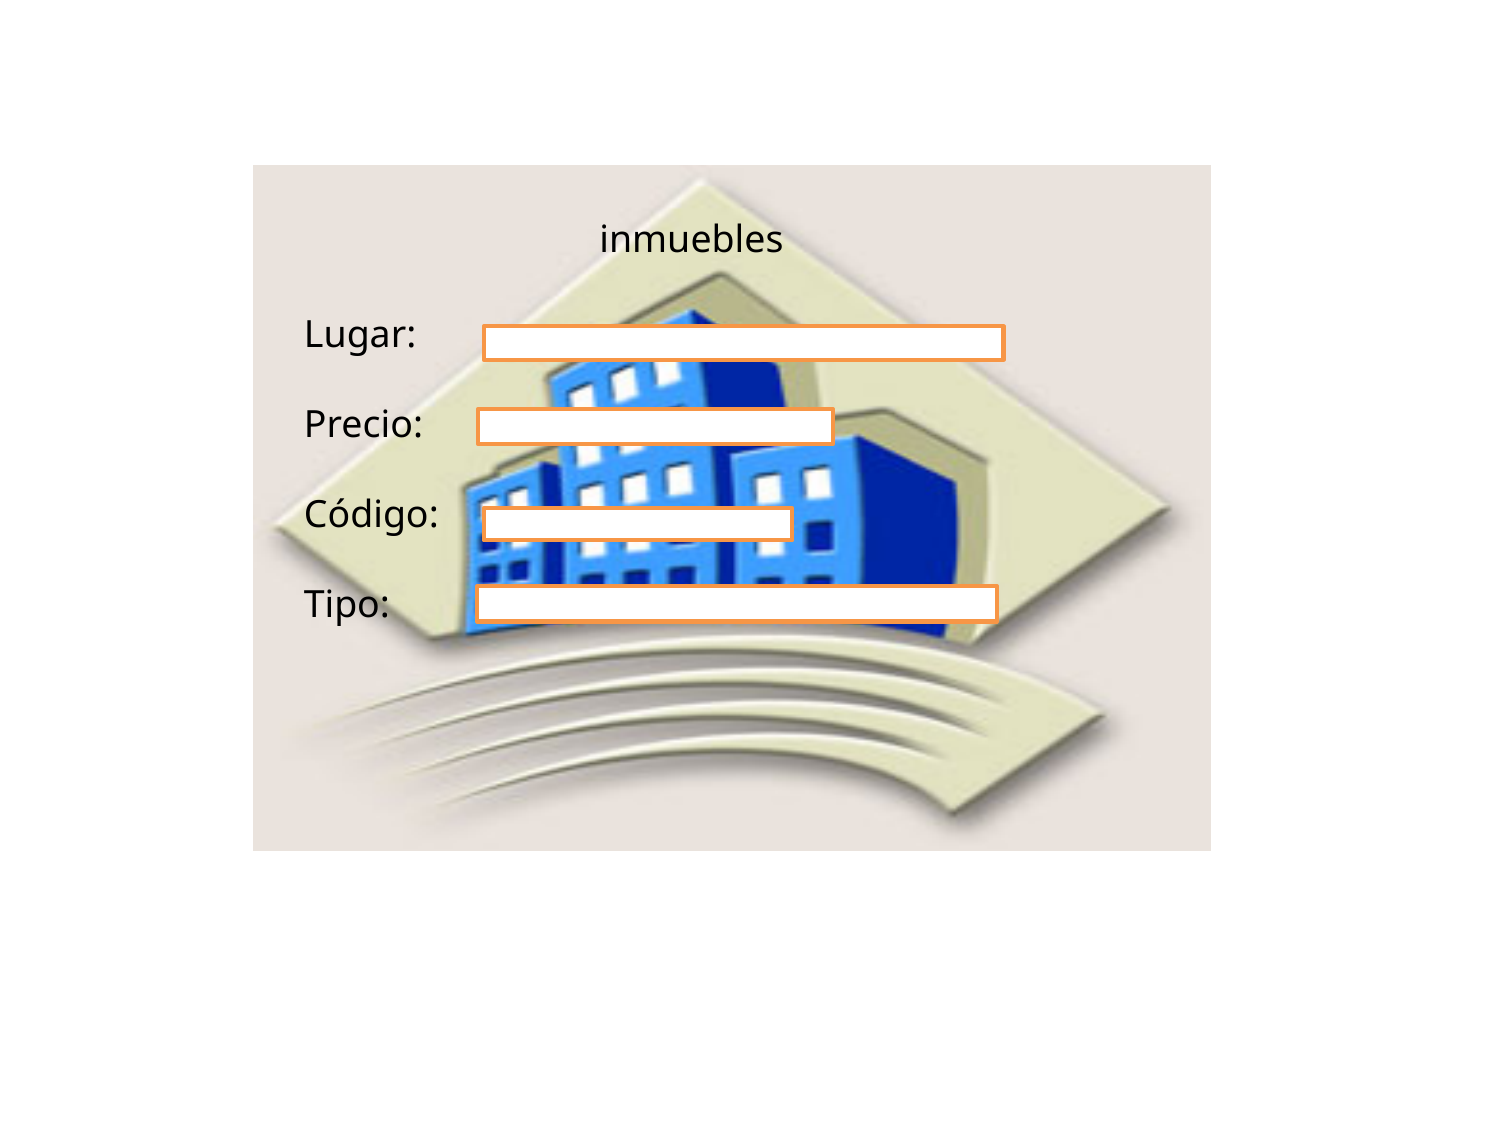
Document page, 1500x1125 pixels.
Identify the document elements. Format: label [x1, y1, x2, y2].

picture [253, 165, 1211, 851]
